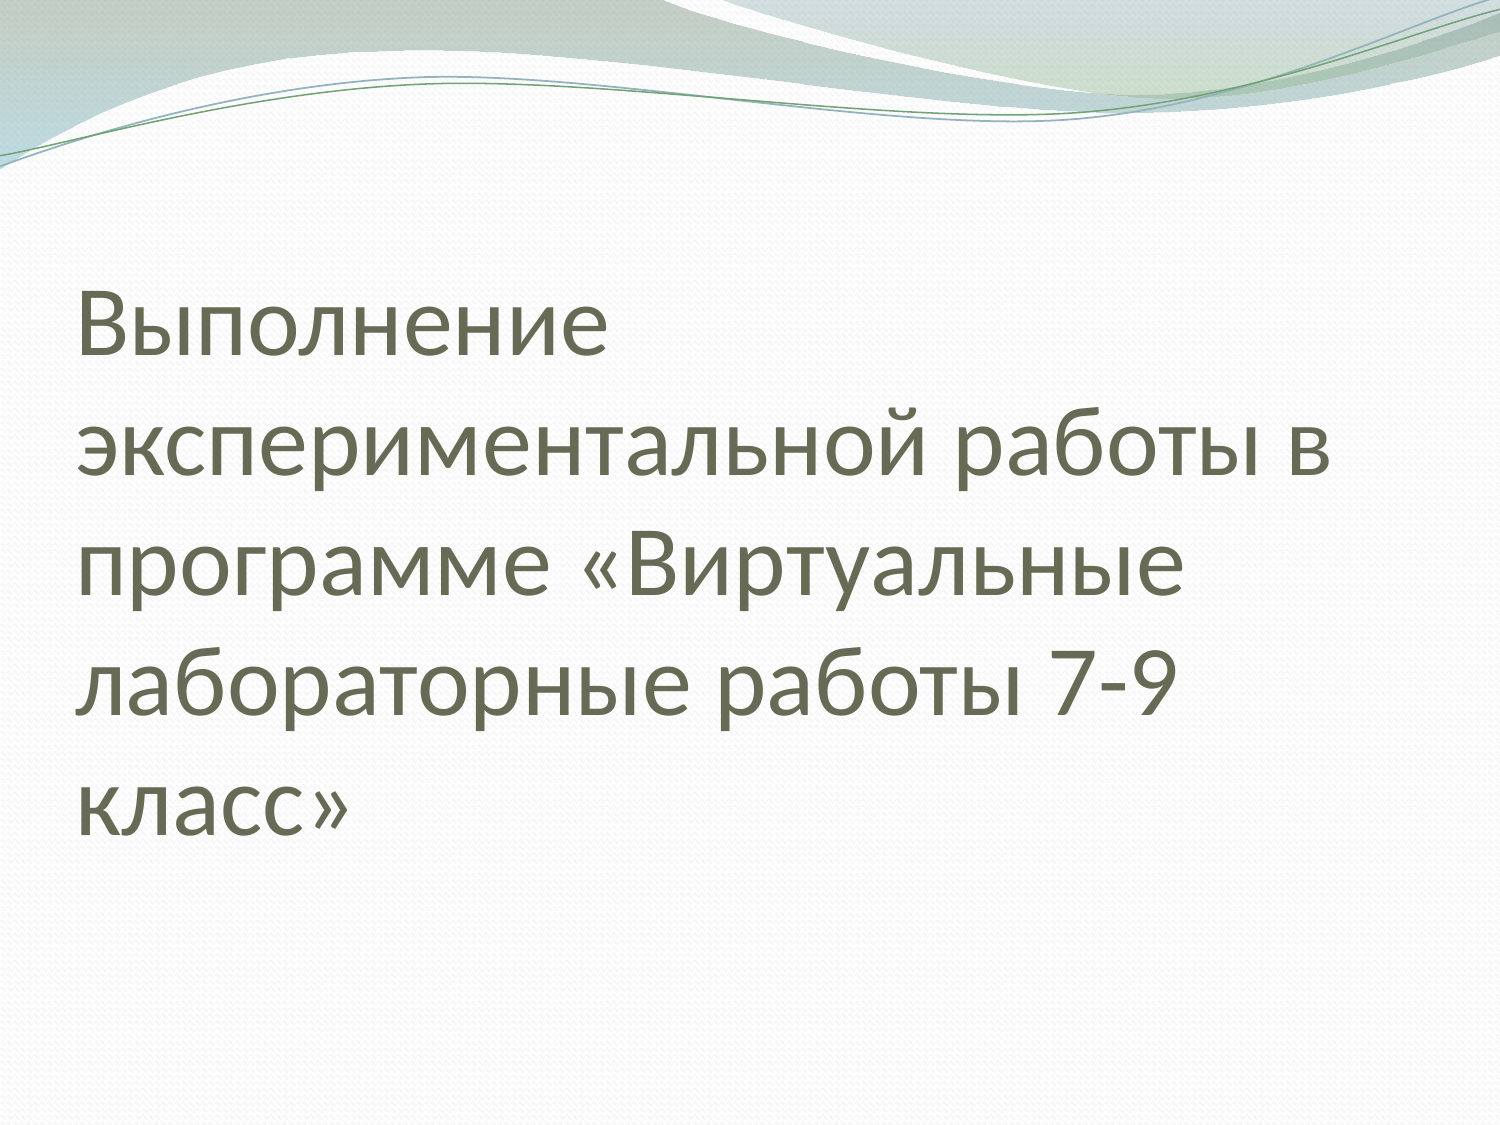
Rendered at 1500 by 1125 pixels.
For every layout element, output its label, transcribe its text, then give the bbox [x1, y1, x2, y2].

title Выполнение экспериментальной работы в программе «Виртуальные лабораторные работы 7-9 класс» [75, 115, 1425, 856]
